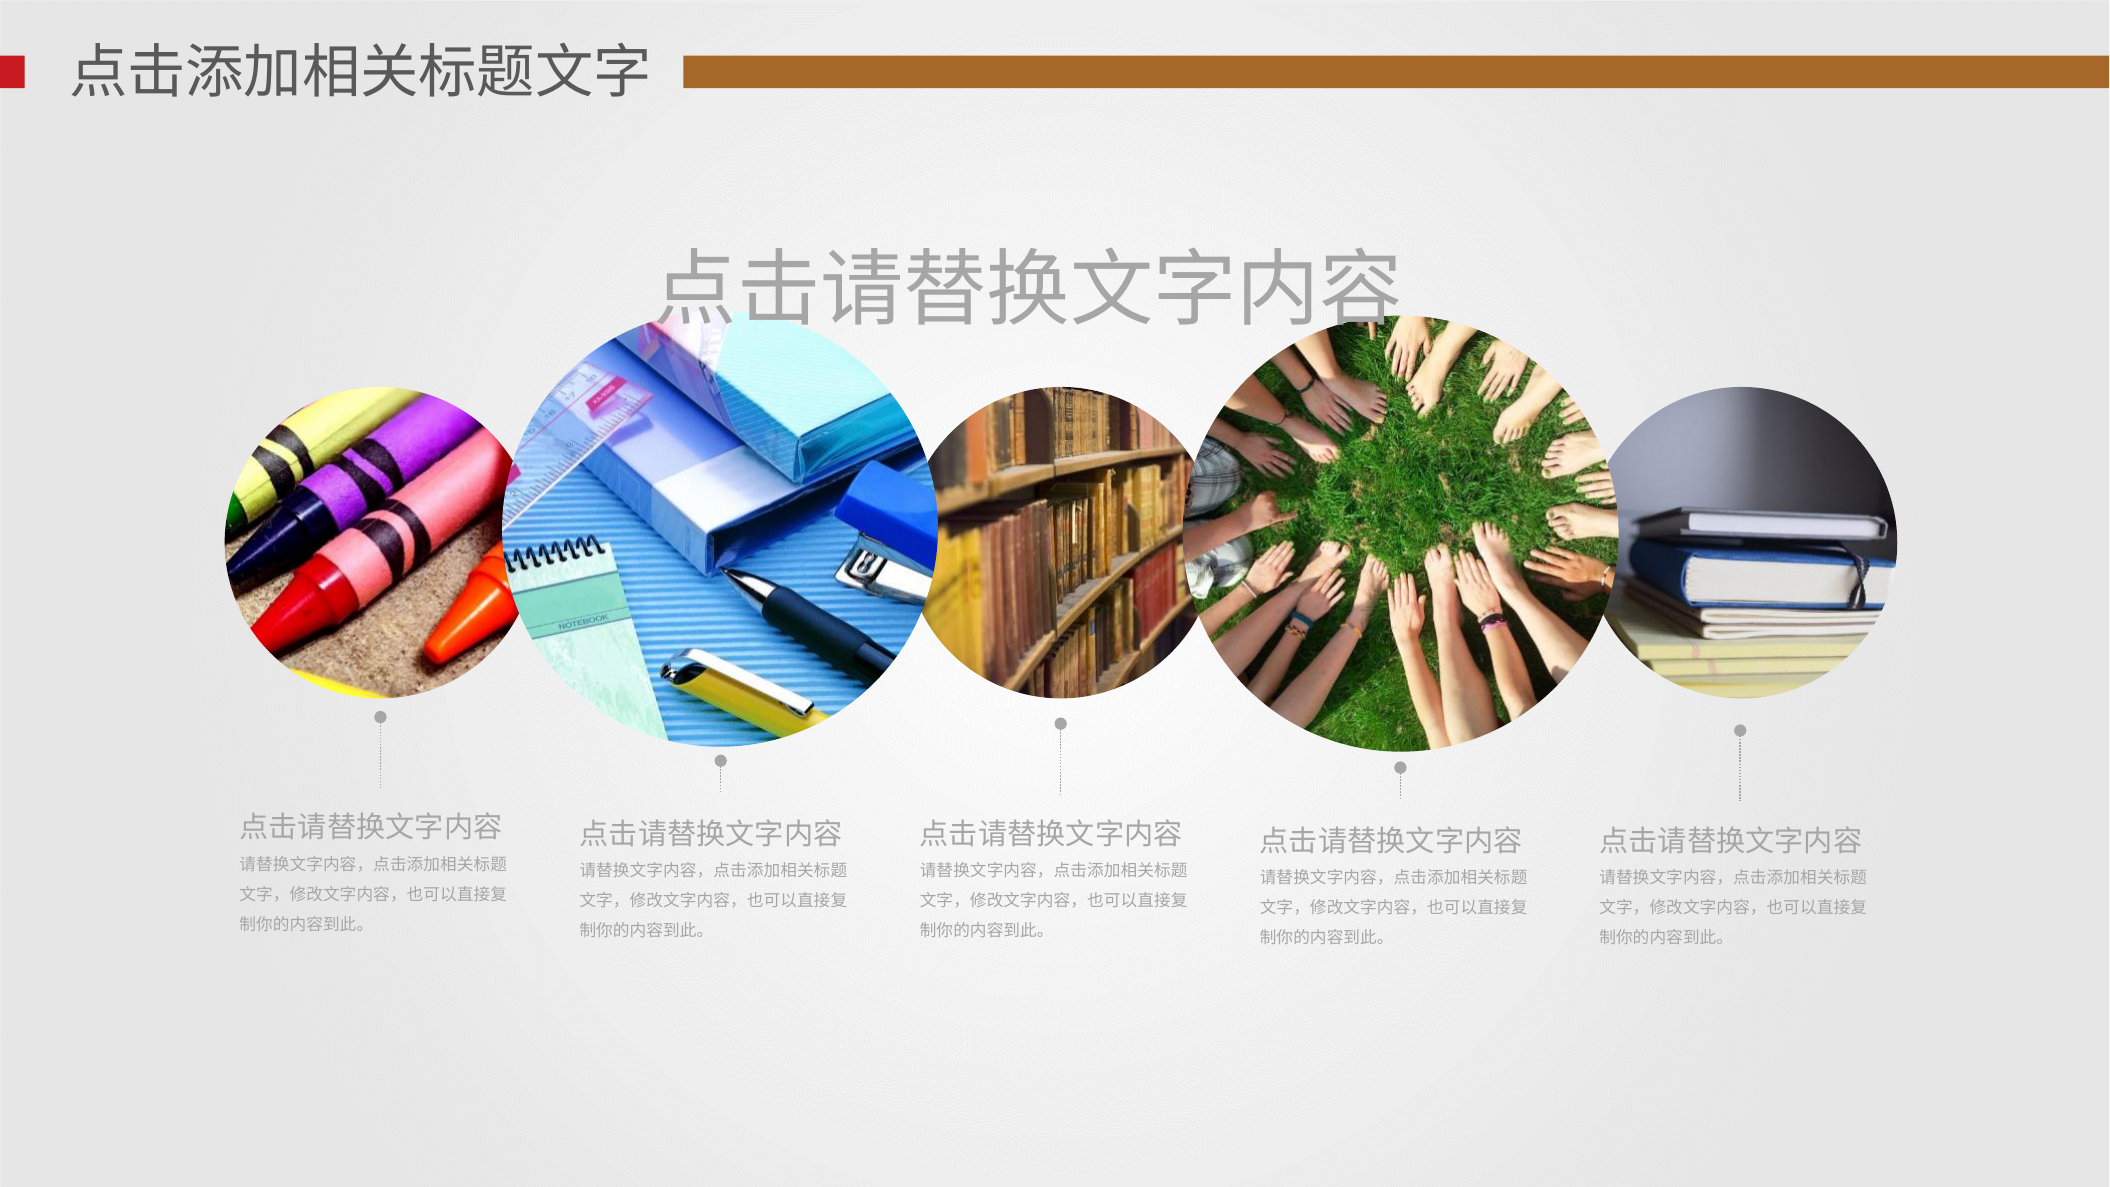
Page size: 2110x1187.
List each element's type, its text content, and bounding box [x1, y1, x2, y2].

text_box [223, 385, 519, 700]
text_box 点击请替换文字内容 请替换文字内容，点击添加相关标题文字，修改文字内容，也可以直接复制你的内容到此。 [1244, 794, 1557, 957]
text_box [1604, 385, 1899, 700]
text_box [922, 385, 1198, 700]
text_box 点击添加相关标题文字 [54, 26, 667, 112]
text_box [501, 325, 940, 748]
text_box 点击请替换文字内容 请替换文字内容，点击添加相关标题文字，修改文字内容，也可以直接复制你的内容到此。 [224, 781, 537, 944]
text_box 点击请替换文字内容 请替换文字内容，点击添加相关标题文字，修改文字内容，也可以直接复制你的内容到此。 [1584, 794, 1897, 957]
text_box 点击请替换文字内容 请替换文字内容，点击添加相关标题文字，修改文字内容，也可以直接复制你的内容到此。 [564, 787, 877, 950]
picture [0, 0, 2110, 1187]
text_box 点击请替换文字内容 请替换文字内容，点击添加相关标题文字，修改文字内容，也可以直接复制你的内容到此。 [904, 787, 1217, 950]
text_box [1181, 326, 1620, 753]
text_box 点击请替换文字内容 [639, 178, 1471, 343]
